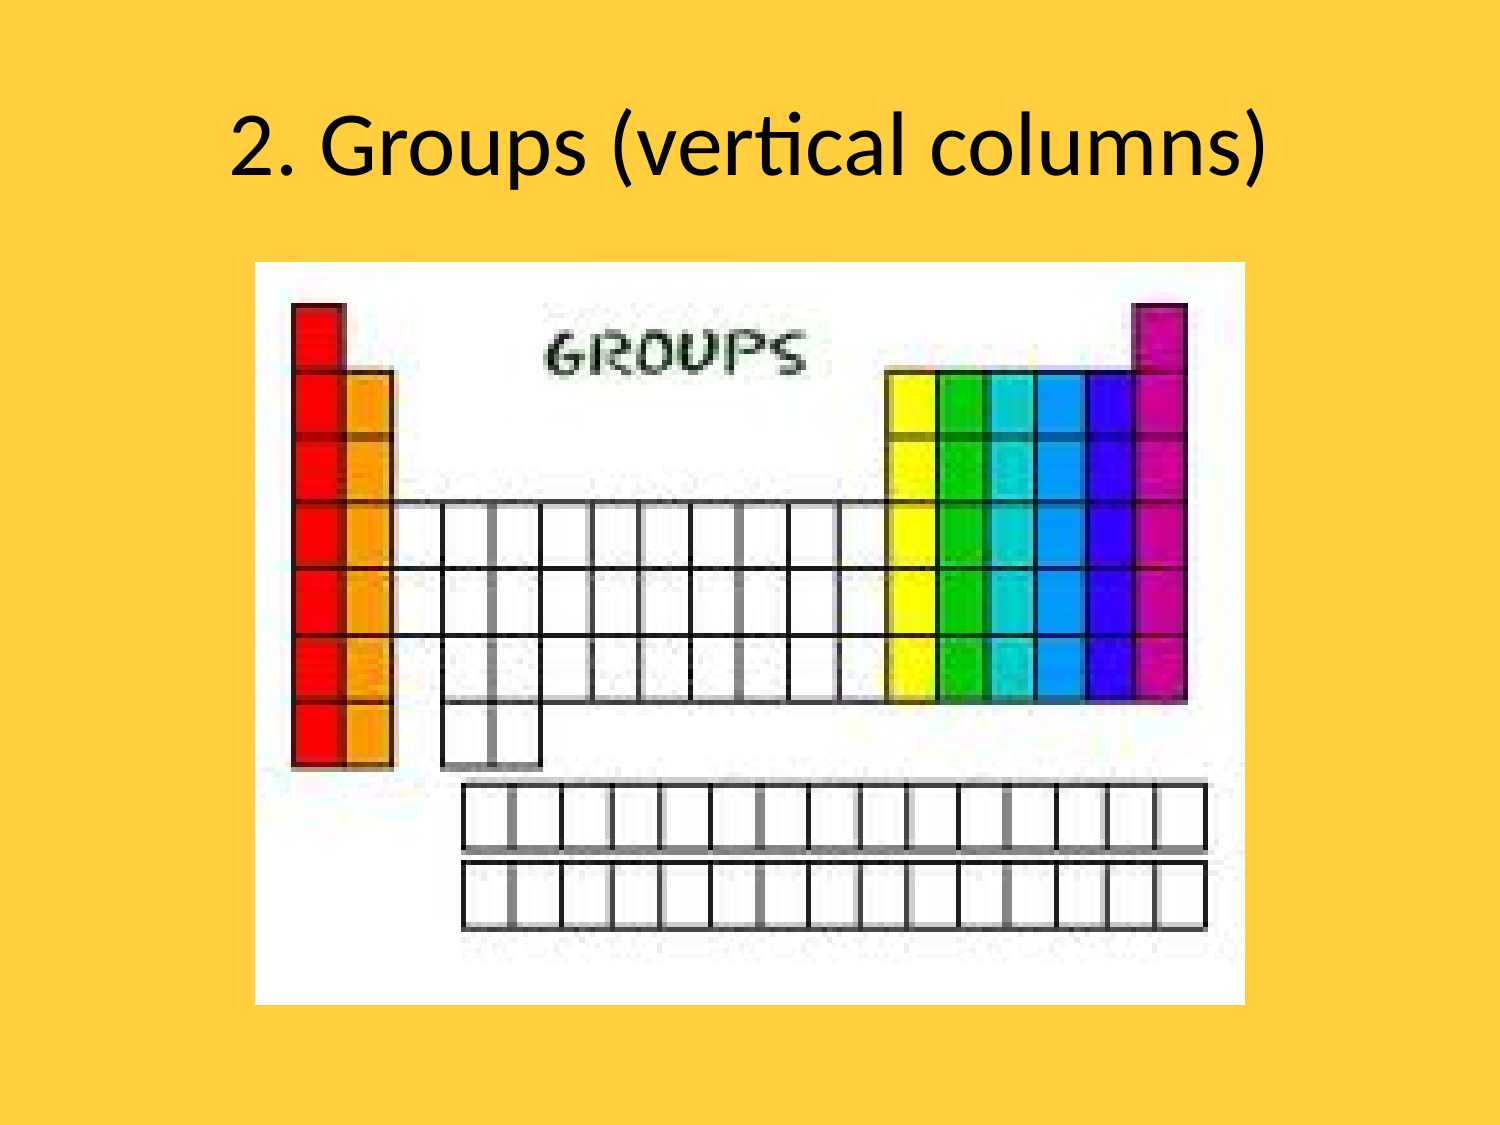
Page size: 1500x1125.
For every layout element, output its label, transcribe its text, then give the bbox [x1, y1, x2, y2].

title 2. Groups (vertical columns) [75, 45, 1425, 233]
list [74, 262, 1426, 1006]
